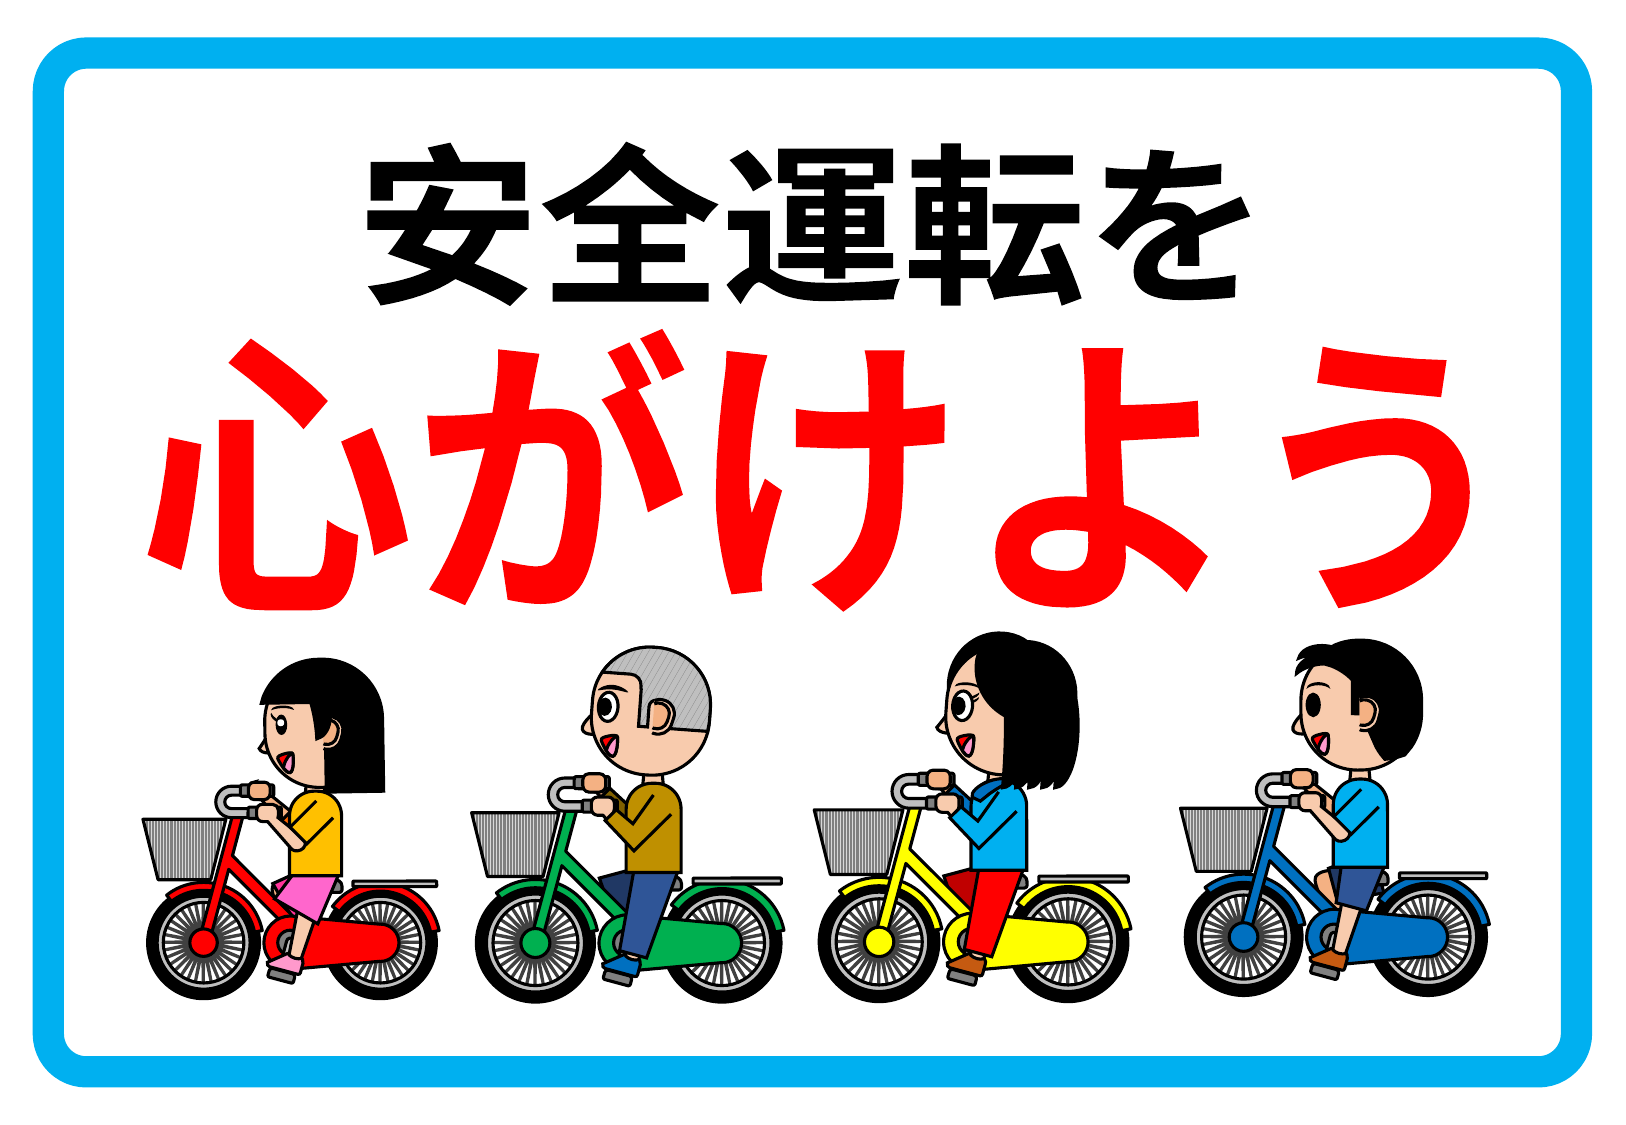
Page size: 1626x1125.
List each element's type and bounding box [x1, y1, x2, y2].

text_box [147, 141, 1471, 613]
text_box [46, 50, 1579, 1074]
text_box [142, 634, 1491, 1006]
